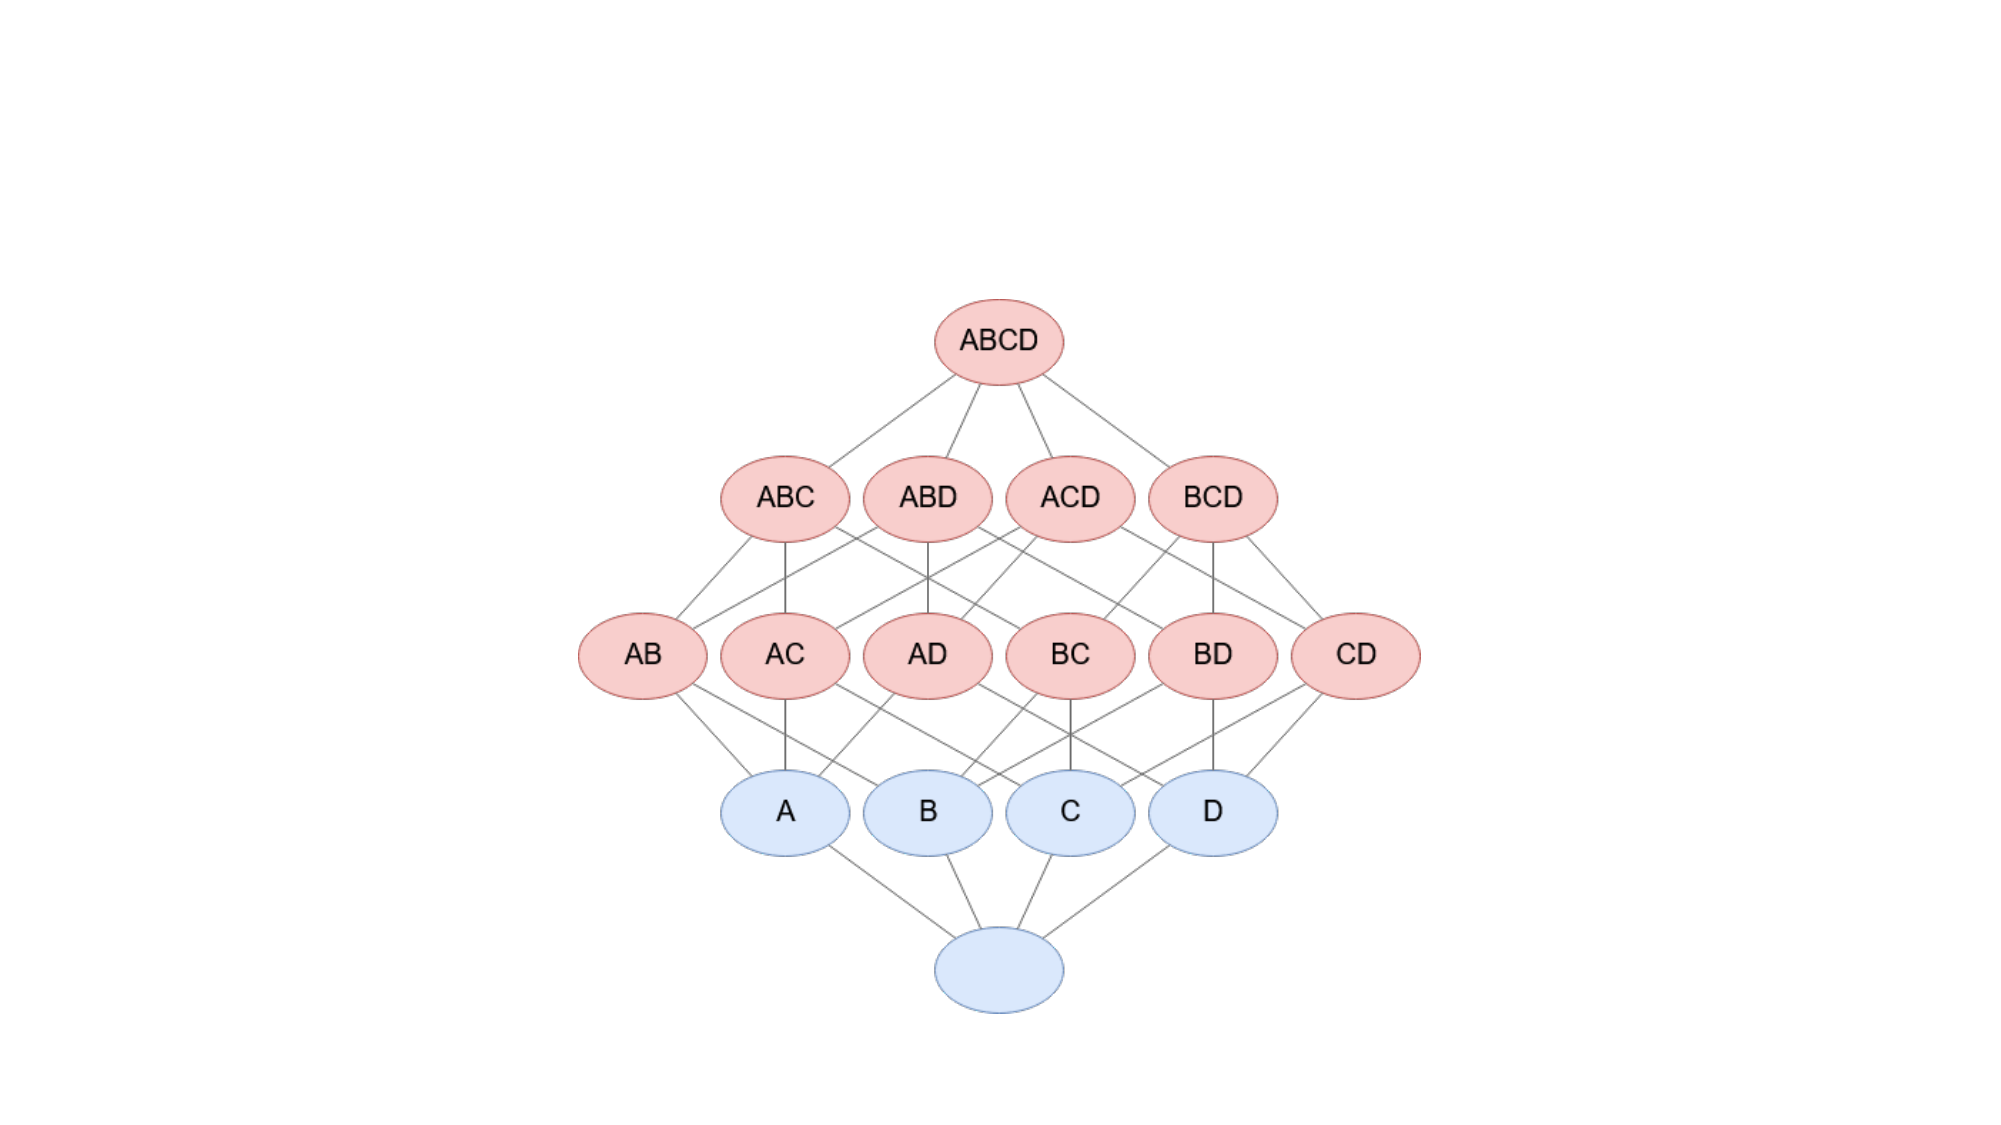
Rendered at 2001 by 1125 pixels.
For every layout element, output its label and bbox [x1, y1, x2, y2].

list [578, 299, 1421, 1014]
